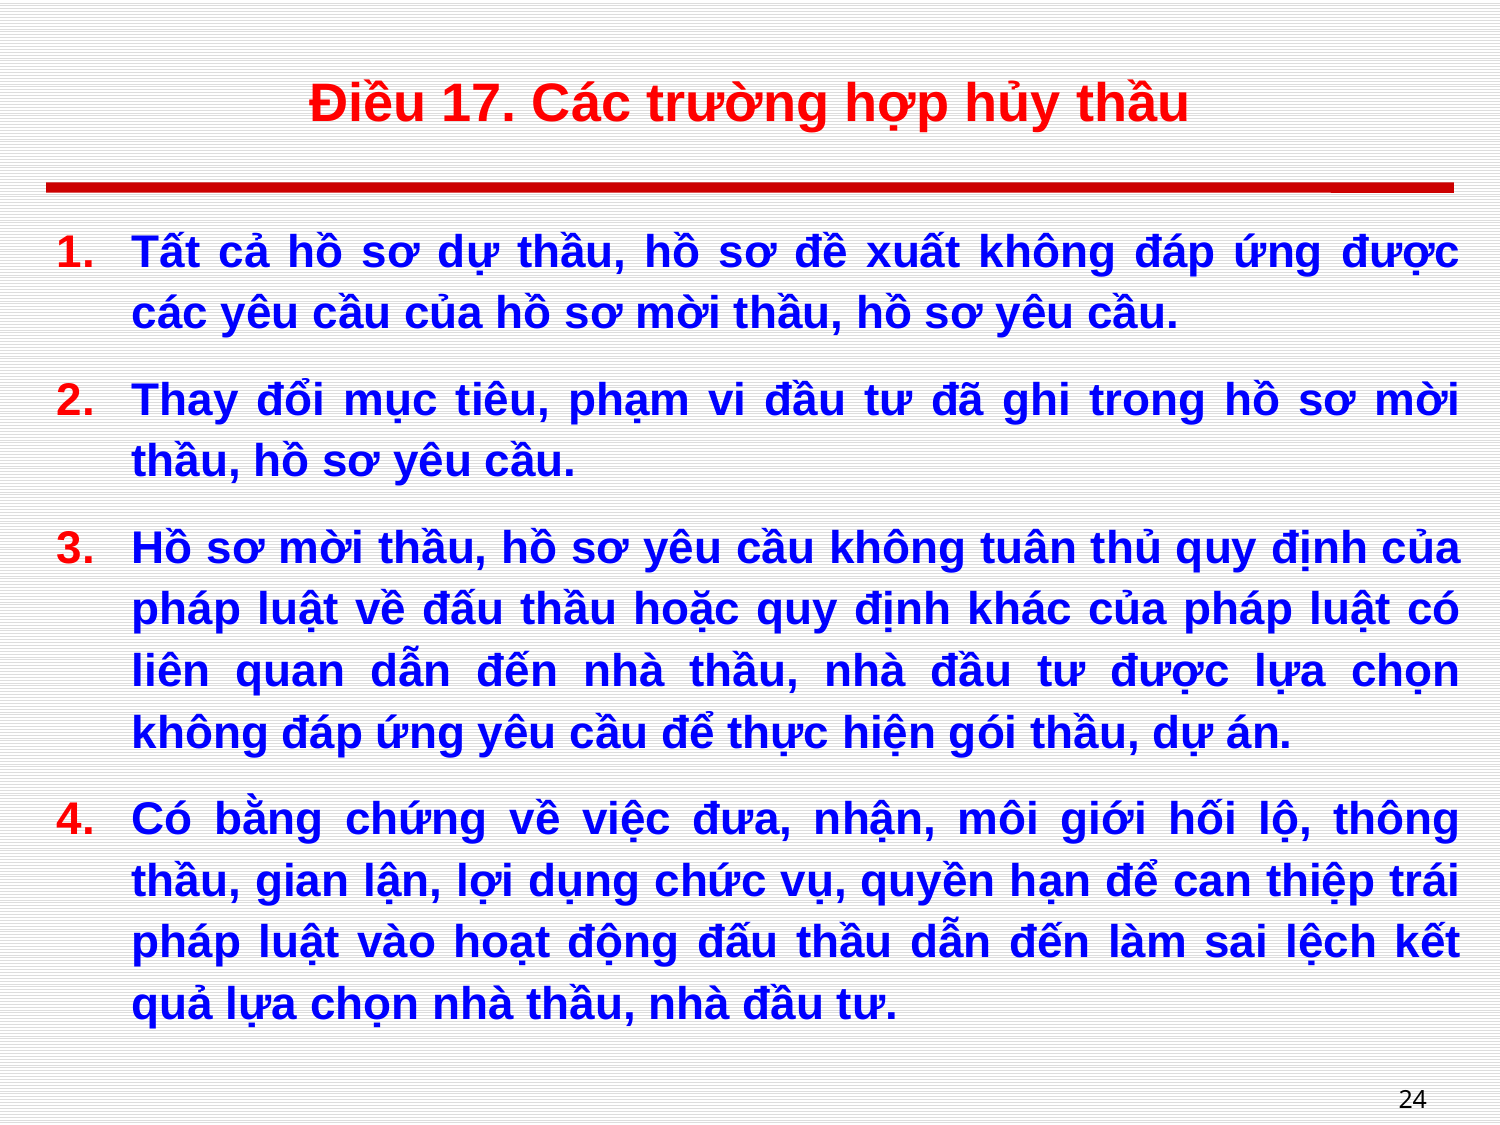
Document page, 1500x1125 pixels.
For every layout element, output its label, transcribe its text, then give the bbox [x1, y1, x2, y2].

text_box Tất cả hồ sơ dự thầu, hồ sơ đề xuất không đáp ứng được các yêu cầu của hồ sơ mời thầu, hồ sơ yêu cầu. Thay đổi mục tiêu, phạm vi đầu tư đã ghi trong hồ sơ mời thầu, hồ sơ yêu cầu. Hồ sơ mời thầu, hồ sơ yêu cầu không tuân thủ quy định của pháp luật về đấu thầu hoặc quy định khác của pháp luật có liên quan dẫn đến nhà thầu, nhà đầu tư được lựa chọn không đáp ứng yêu cầu để thực hiện gói thầu, dự án. Có bằng chứng về việc đưa, nhận, môi giới hối lộ, thông thầu, gian lận, lợi dụng chức vụ, quyền hạn để can thiệp trái pháp luật vào hoạt động đấu thầu dẫn đến làm sai lệch kết quả lựa chọn nhà thầu, nhà đầu tư. [23, 199, 1477, 1088]
title Điều 17. Các trường hợp hủy thầu [38, 24, 1463, 175]
